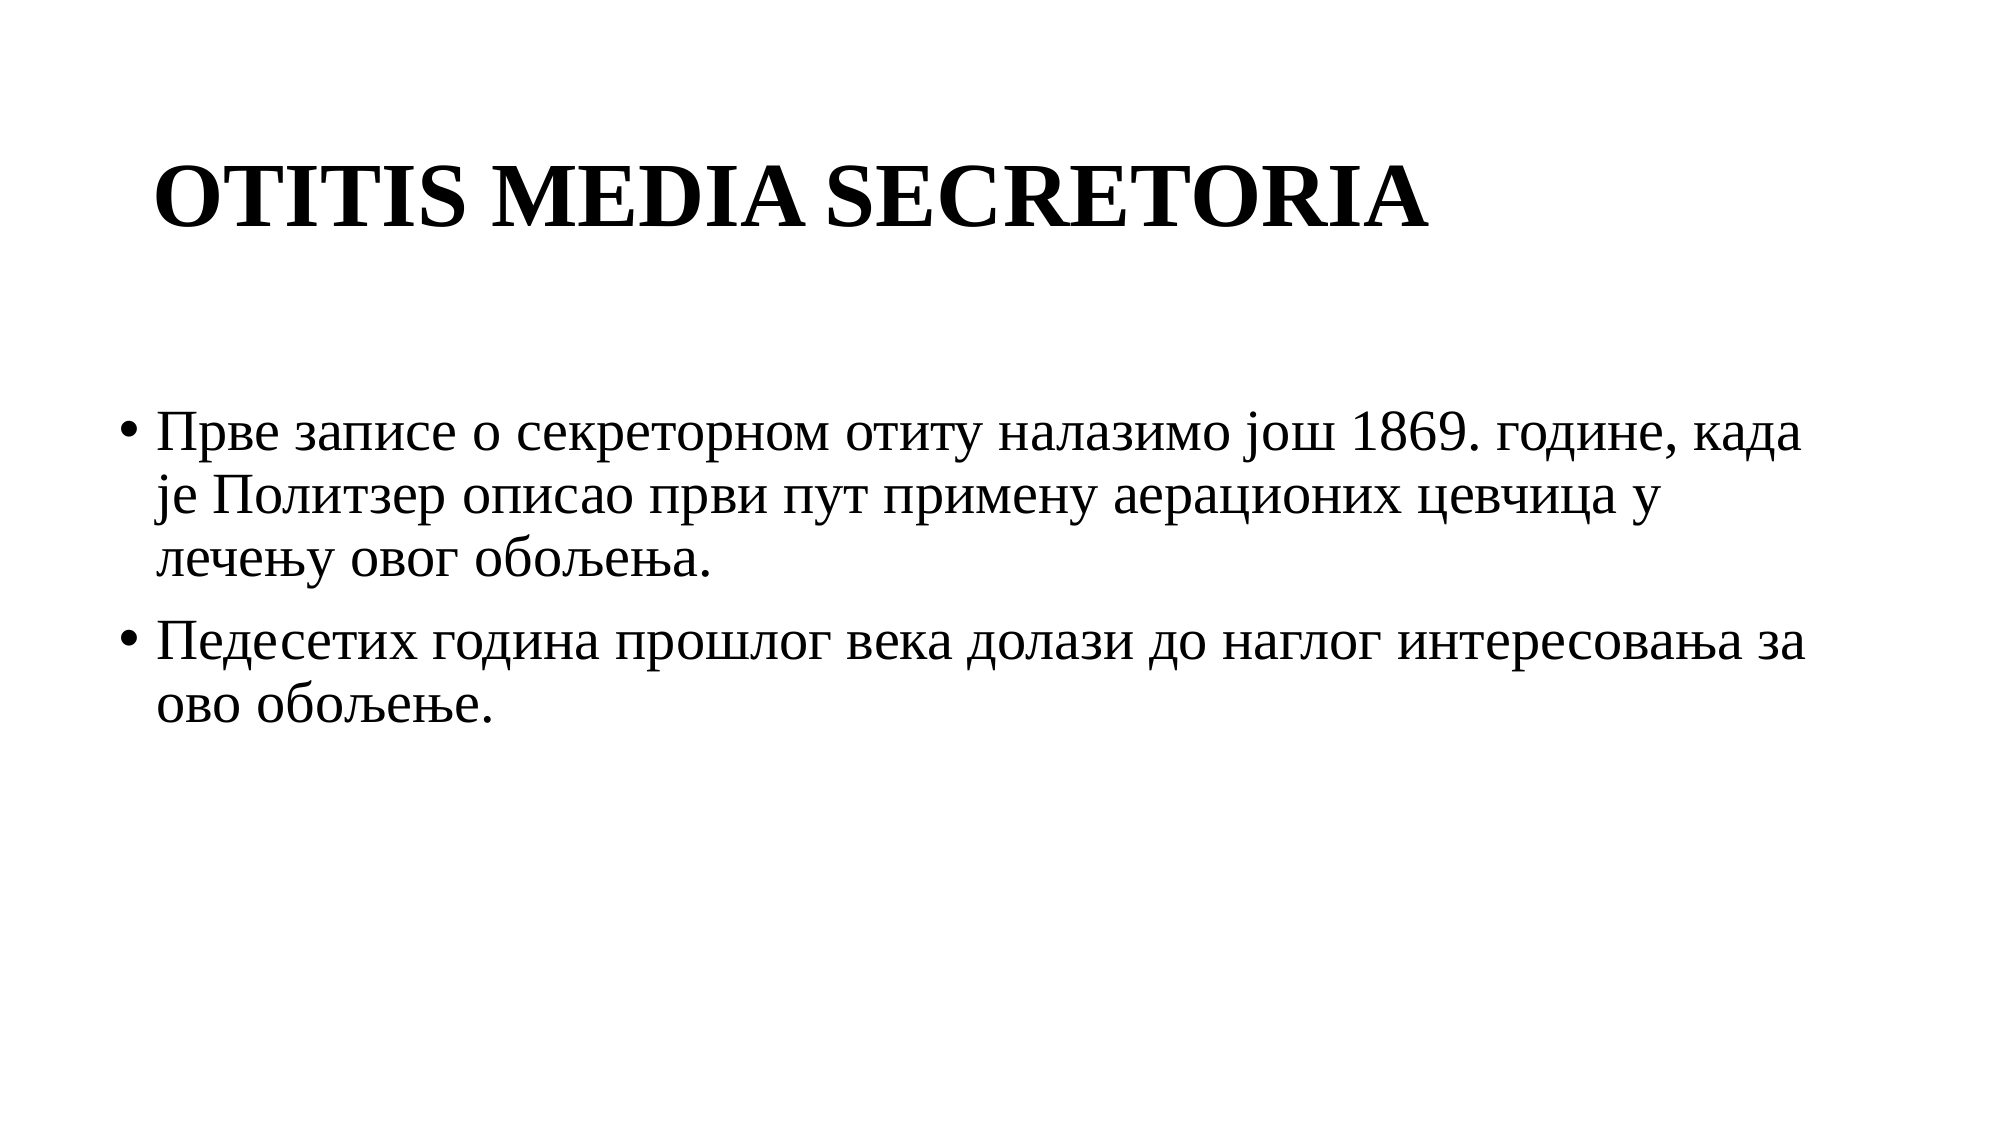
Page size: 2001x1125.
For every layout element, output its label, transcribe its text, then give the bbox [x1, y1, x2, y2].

title OTITIS MEDIA SECRETORIA [137, 93, 1863, 311]
list Прве записе о секреторном отиту налазимо још 1869. године, када је Политзер описао први пут примену аерационих цевчица у лечењу овог обољења. Педесетих година прошлог века долази до наглог интересовања за ово обољење. [103, 392, 1829, 772]
